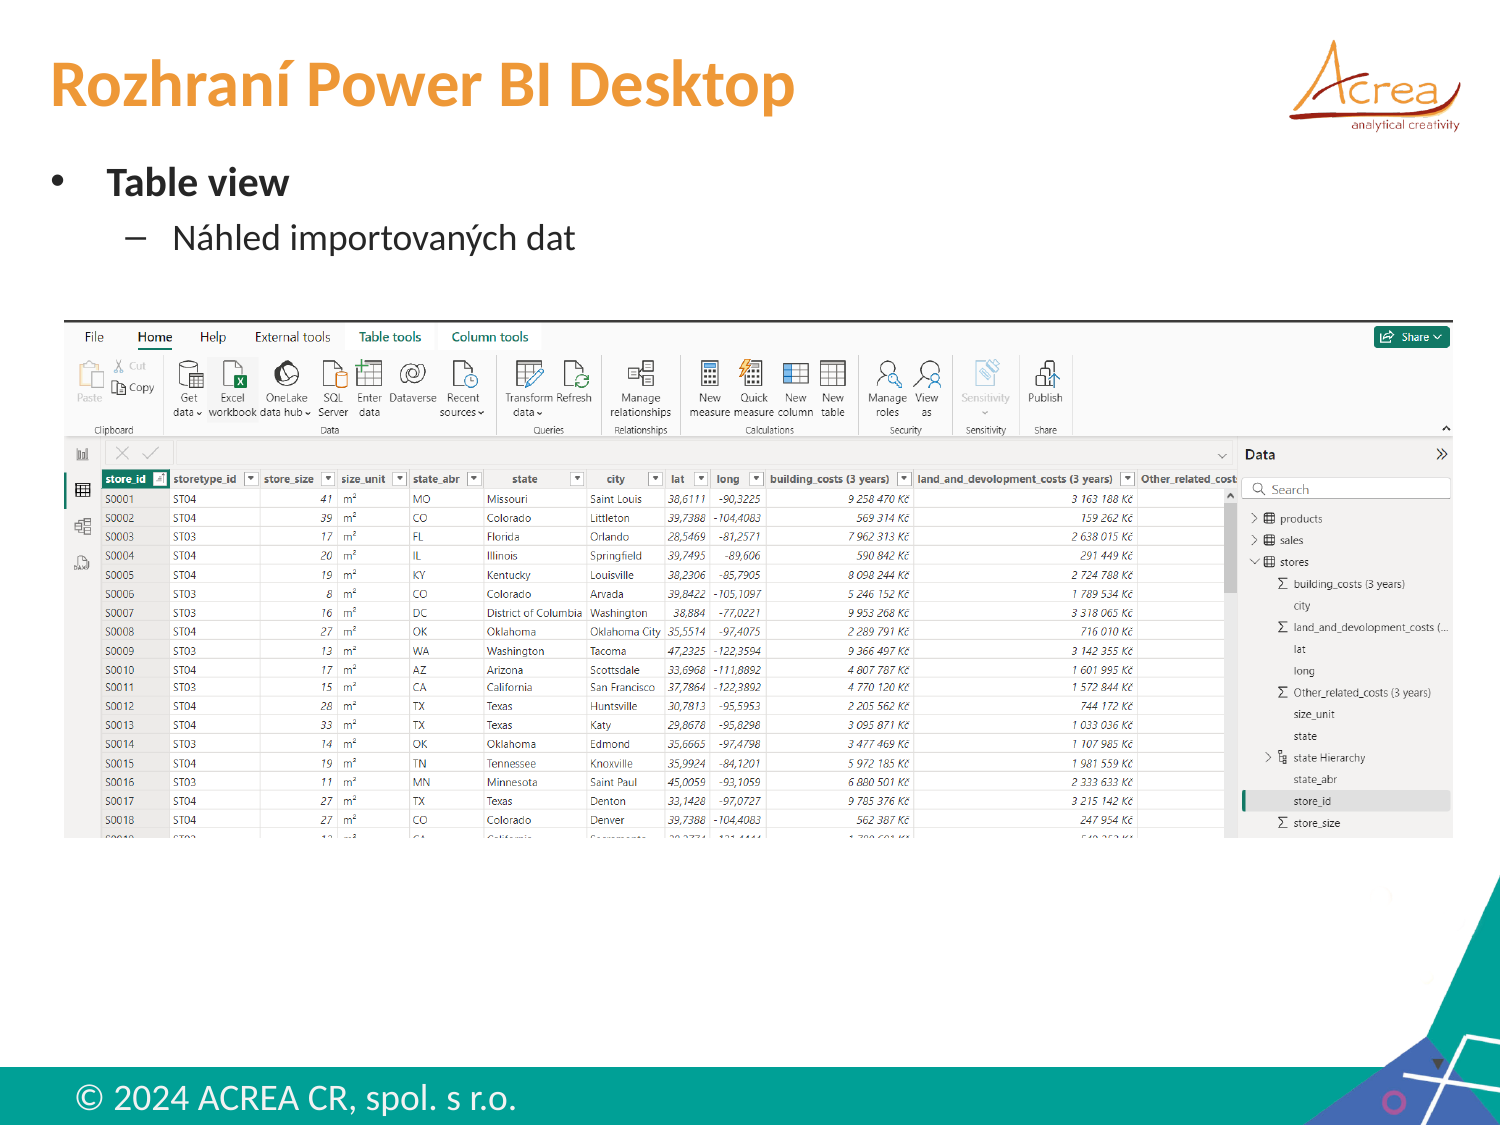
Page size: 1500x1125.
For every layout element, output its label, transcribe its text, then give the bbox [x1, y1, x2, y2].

list Table view Náhled importovaných dat [35, 147, 1453, 1010]
picture [1280, 853, 1500, 1125]
picture [64, 319, 1453, 838]
picture [1249, 10, 1500, 161]
title Rozhraní Power BI Desktop [35, 35, 1276, 124]
